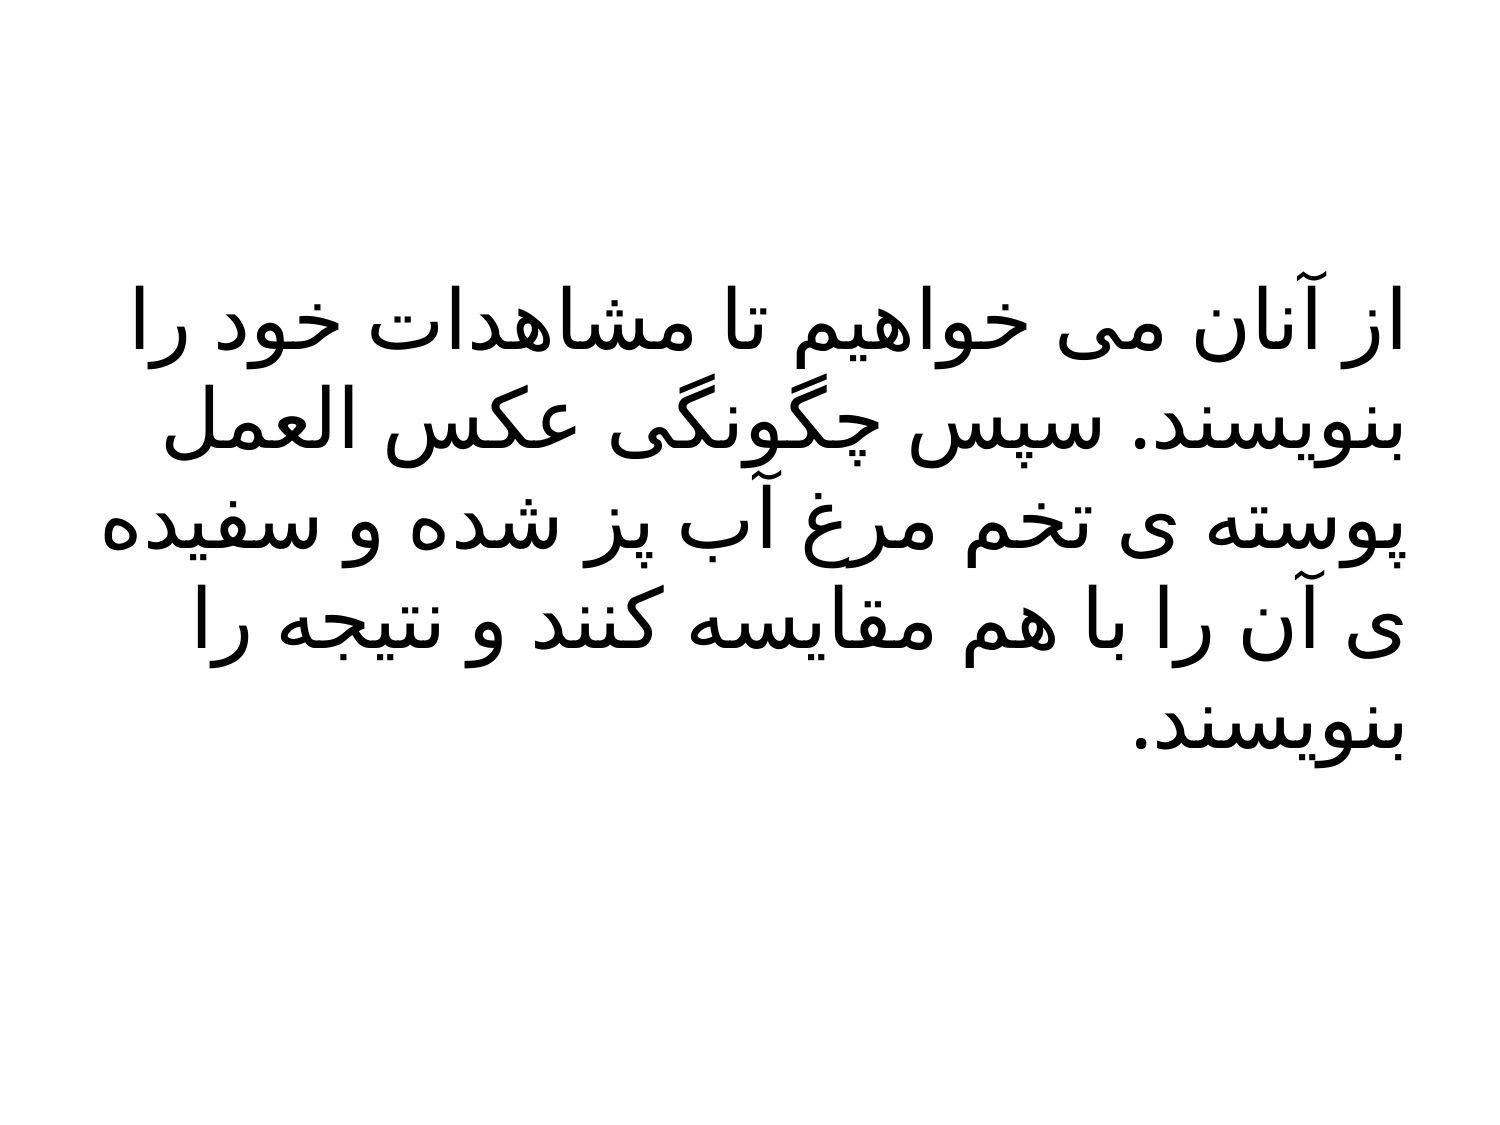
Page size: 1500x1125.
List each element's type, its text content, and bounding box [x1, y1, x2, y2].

list از آنان می خواهیم تا مشاهدات خود را بنویسند. سپس چگونگی عکس العمل پوسته ی تخم مرغ آب پز شده و سفیده ی آن را با هم مقایسه کنند و نتیجه را بنویسند. [75, 24, 1425, 1125]
